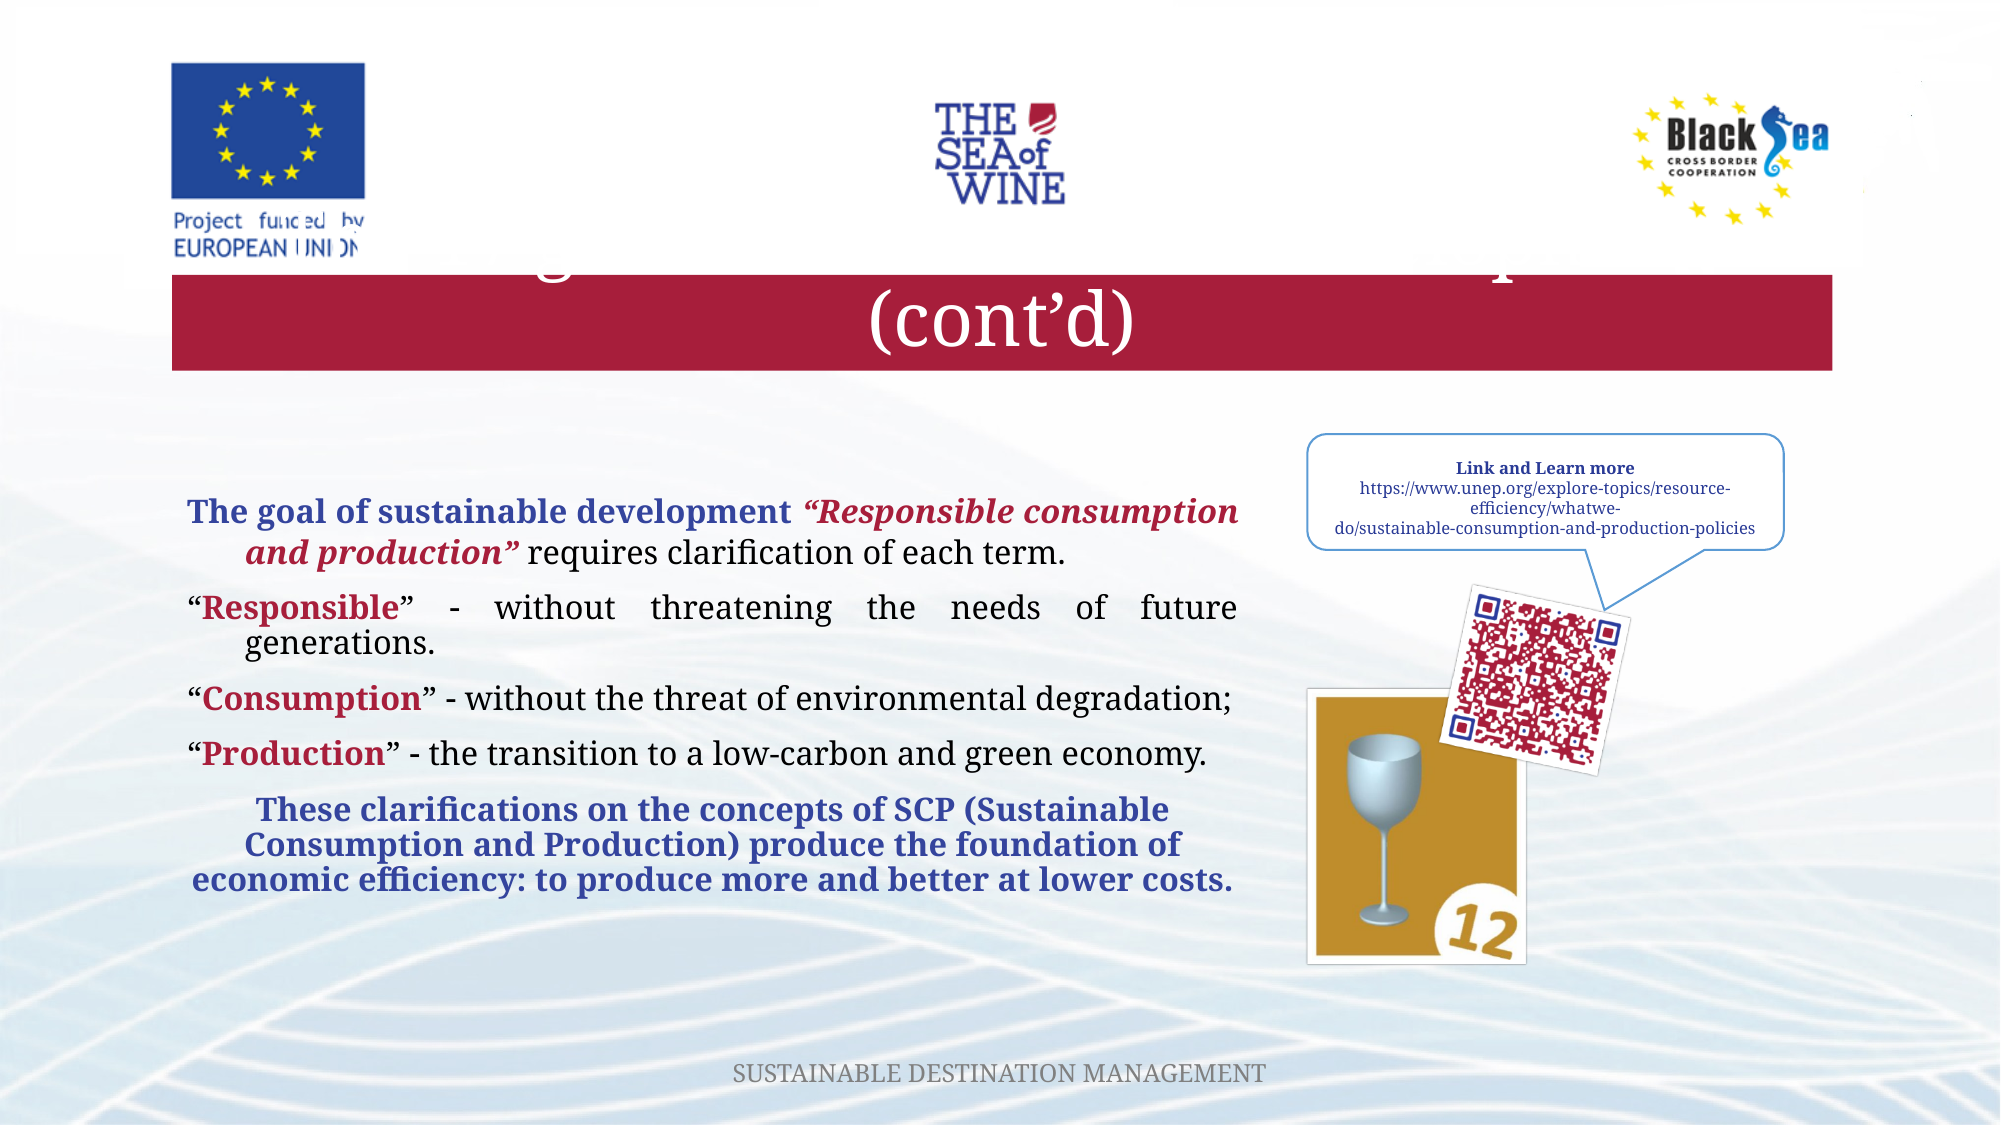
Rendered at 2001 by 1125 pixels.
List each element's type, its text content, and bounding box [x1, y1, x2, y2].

picture [0, 0, 2001, 1125]
text_box Link and Learn more https://www.unep.org/explore-topics/resource-efficiency/whatwe- do/sustainable-consumption-and-production-policies [1306, 433, 1785, 593]
title The 17 goals of sustainable development (cont’d) [172, 274, 1833, 371]
footer SUSTAINABLE DESTINATION MANAGEMENT [662, 1042, 1338, 1103]
list The goal of sustainable development “Responsible consumption and production” requires clarification of each term. “Responsible”  without threatening the needs of future generations. “Consumption”  without the threat of environmental degradation; “Production”  the transition to a low-carbon and green economy. These clarifications on the concepts of SCP (Sustainable Consumption and Production) produce the foundation of economic efficiency: to produce more and better at lower costs. [172, 423, 1255, 963]
